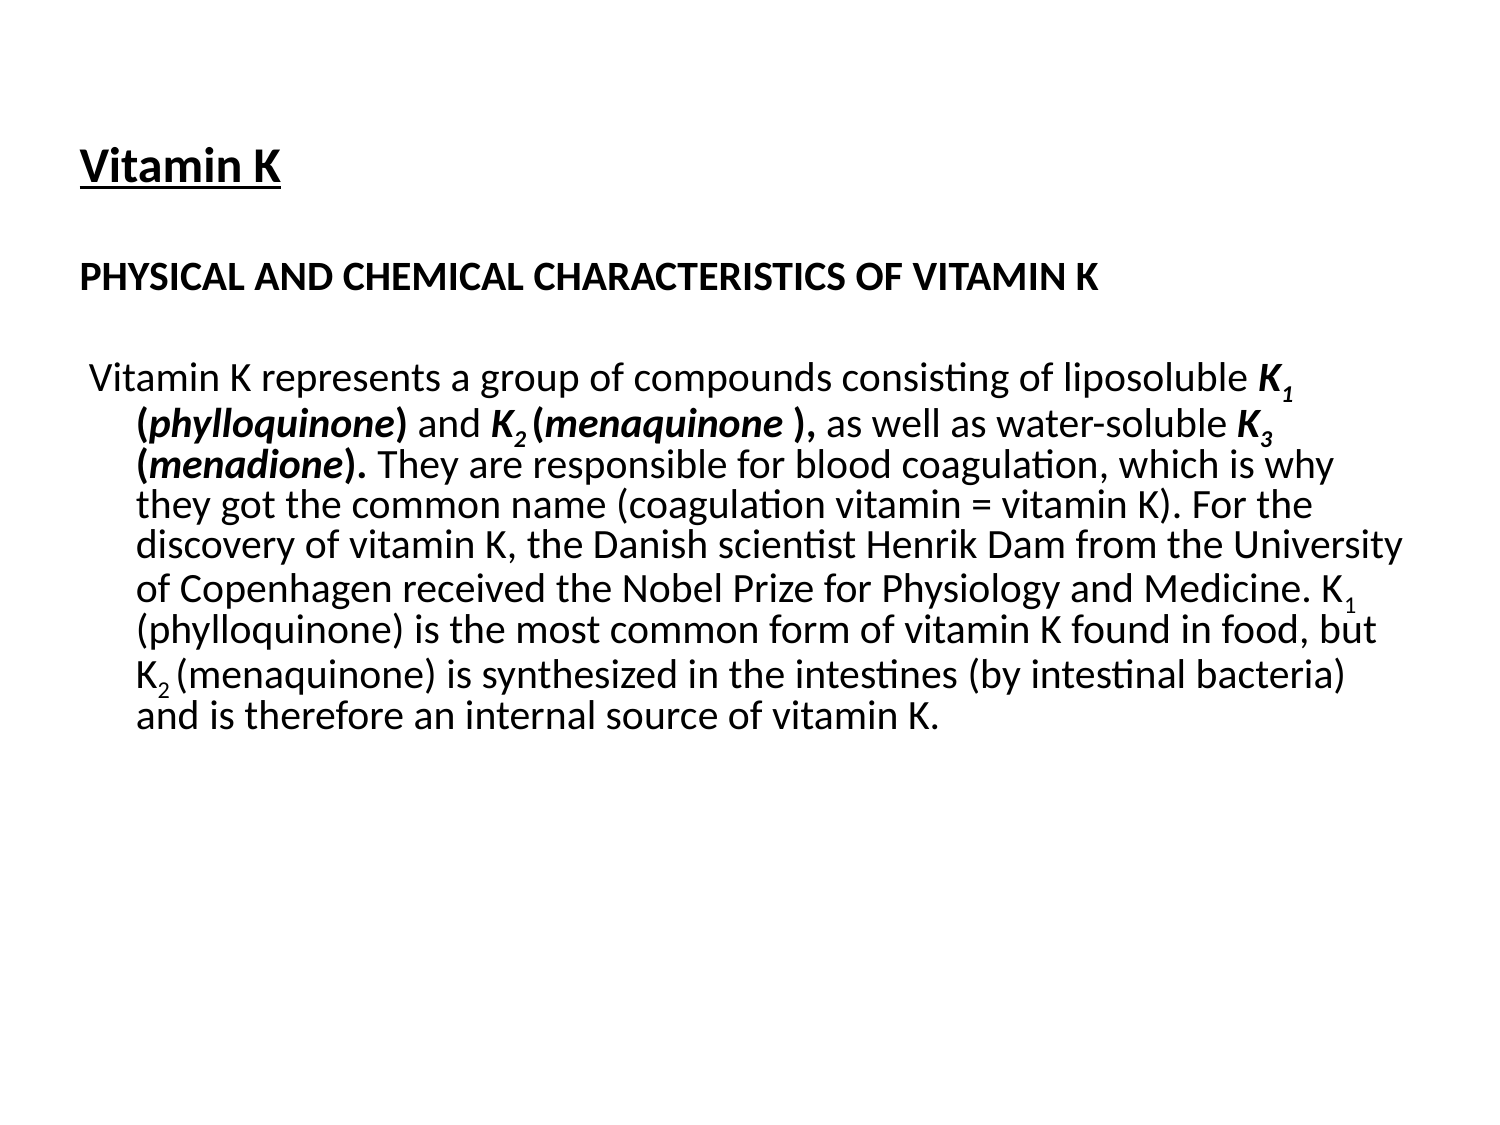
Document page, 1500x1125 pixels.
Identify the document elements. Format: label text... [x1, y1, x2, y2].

text_box Vitamin K PHYSICAL AND CHEMICAL CHARACTERISTICS OF VITAMIN K Vitamin K represents a group of compounds consisting of liposoluble K1 (phylloquinone) and K2 (menaquinone ), as well as water-soluble K3 (menadione). They are responsible for blood coagulation, which is why they got the common name (coagulation vitamin = vitamin K). For the discovery of vitamin K, the Danish scientist Henrik Dam from the University of Copenhagen received the Nobel Prize for Physiology and Medicine. K1 (phylloquinone) is the most common form of vitamin K found in food, but K2 (menaquinone) is synthesized in the intestines (by intestinal bacteria) and is therefore an internal source of vitamin K. [64, 137, 1428, 823]
